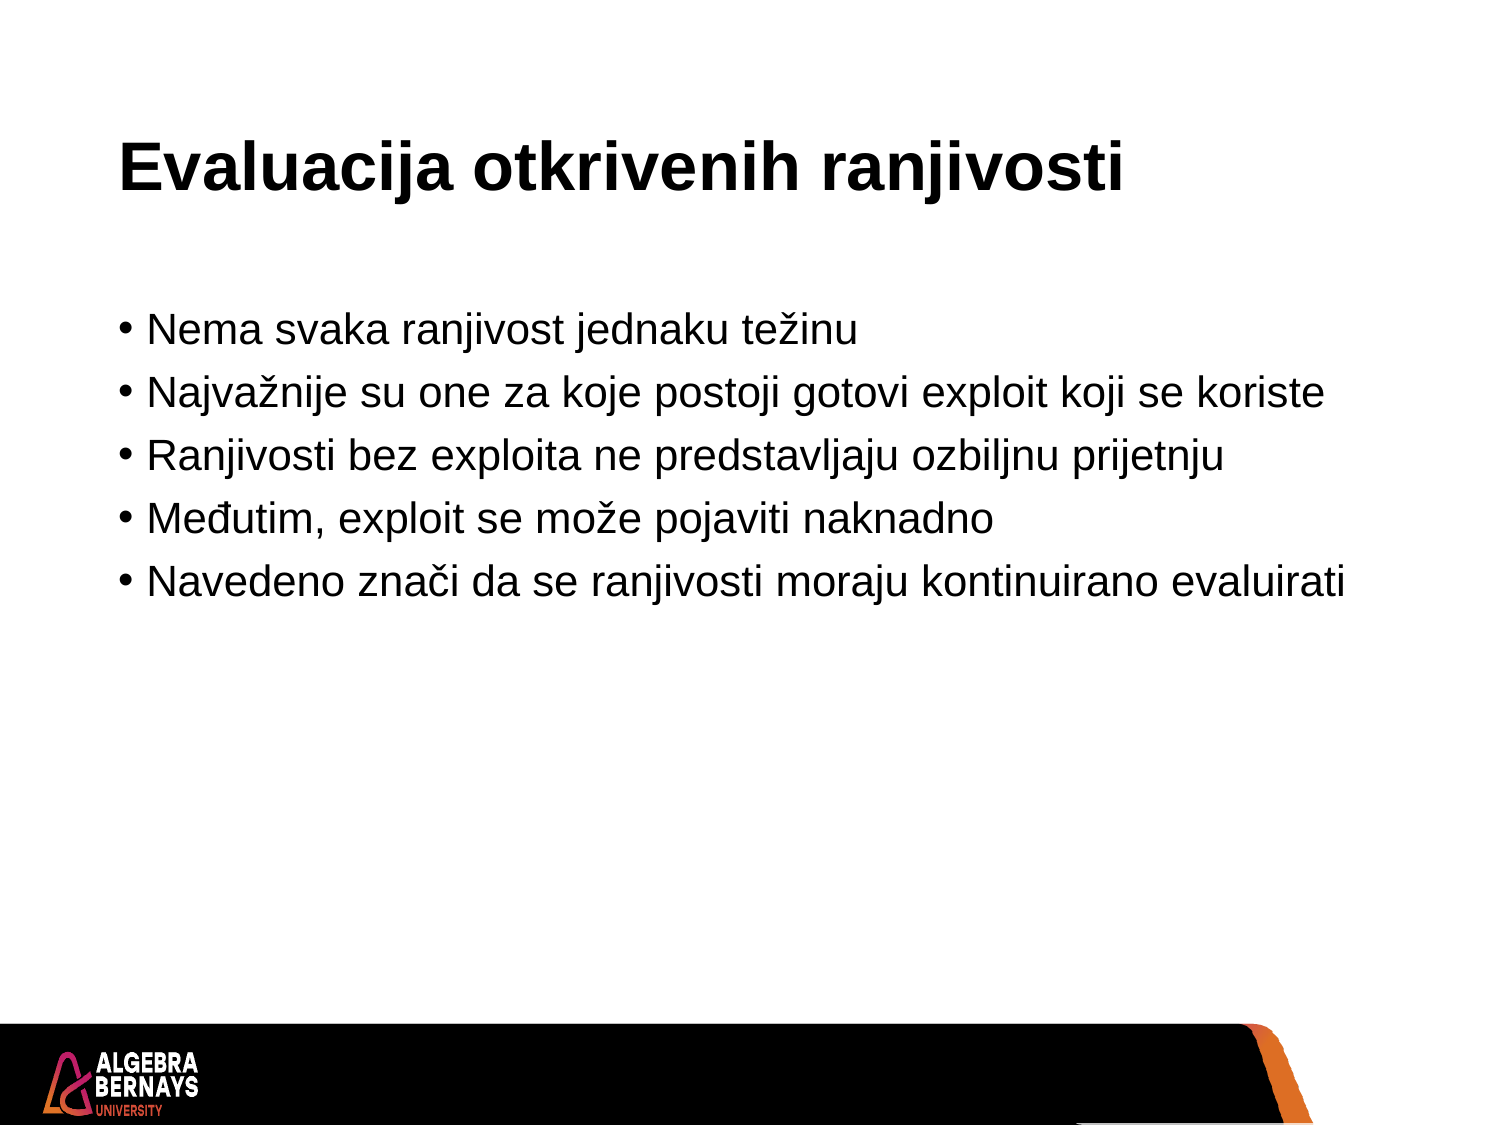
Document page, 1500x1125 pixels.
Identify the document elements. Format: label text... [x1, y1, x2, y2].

picture [0, 1023, 1468, 1125]
title Evaluacija otkrivenih ranjivosti [103, 59, 1397, 278]
list Nema svaka ranjivost jednaku težinu Najvažnije su one za koje postoji gotovi exploit koji se koriste Ranjivosti bez exploita ne predstavljaju ozbiljnu prijetnju Međutim, exploit se može pojaviti naknadno Navedeno znači da se ranjivosti moraju kontinuirano evaluirati [103, 299, 1397, 1014]
